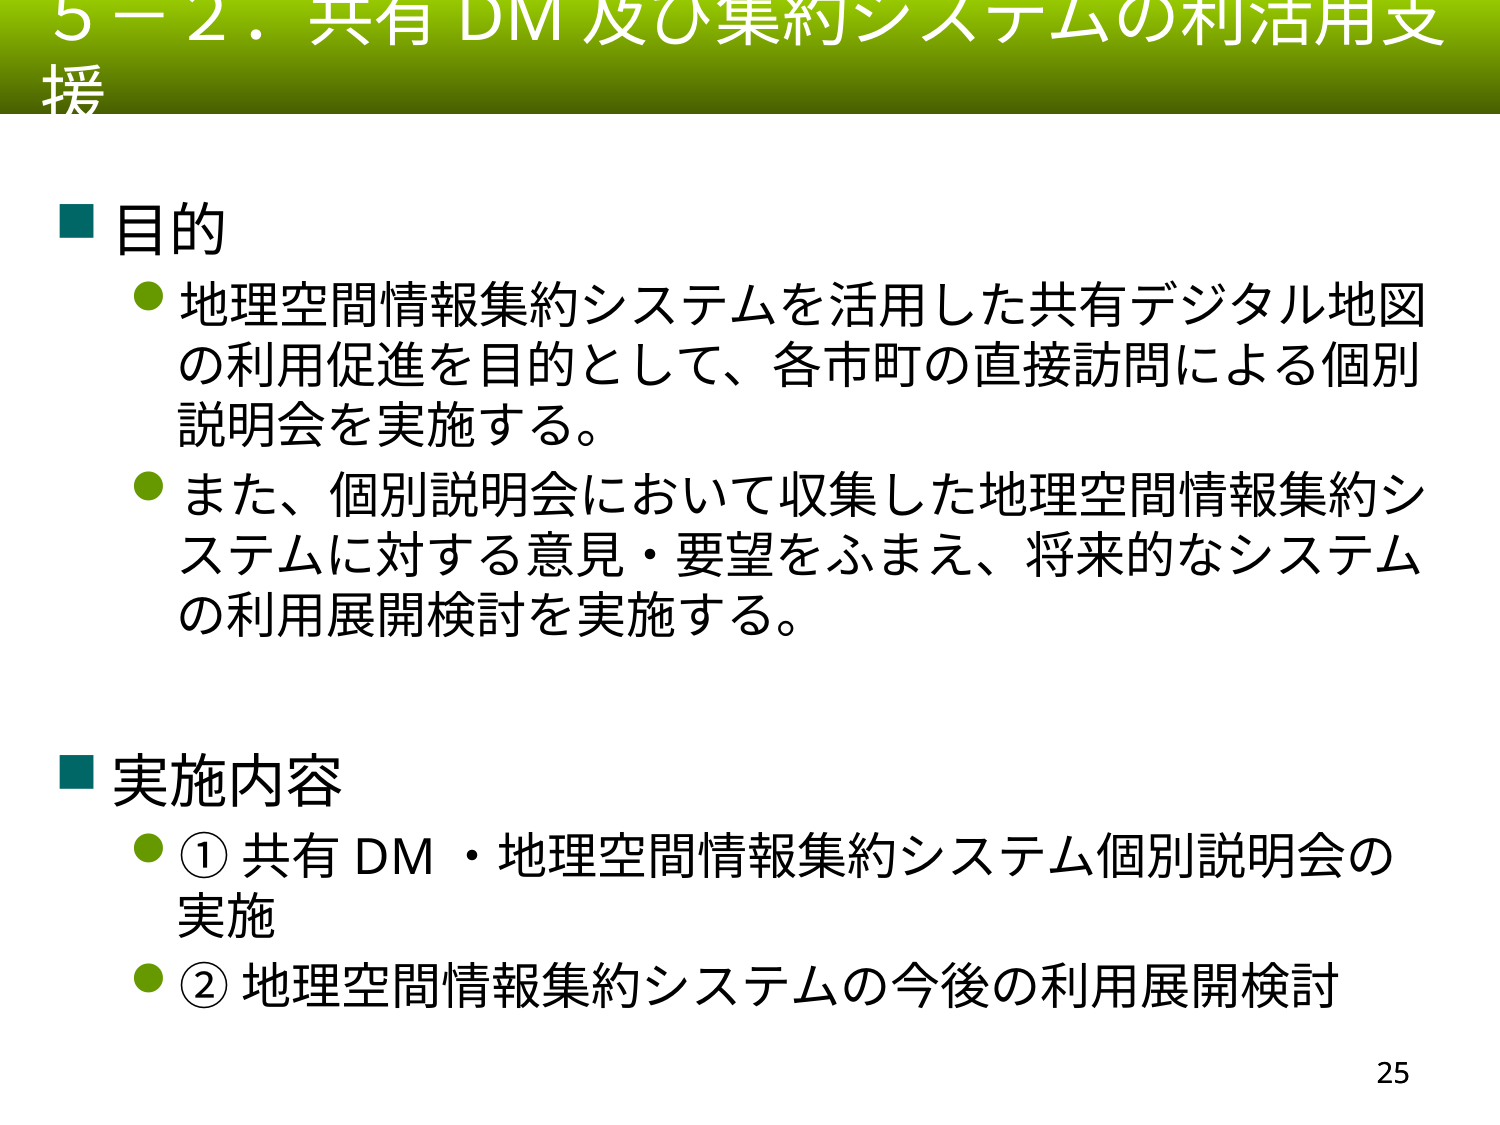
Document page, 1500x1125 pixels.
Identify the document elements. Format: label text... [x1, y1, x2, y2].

title ５－２．共有DM及び集約システムの利活用支援 [25, 12, 1471, 96]
list 目的 地理空間情報集約システムを活用した共有デジタル地図の利用促進を目的として、各市町の直接訪問による個別説明会を実施する。 また、個別説明会において収集した地理空間情報集約システムに対する意見・要望をふまえ、将来的なシステムの利用展開検討を実施する。 実施内容 ①共有DM・地理空間情報集約システム個別説明会の実施 ②地理空間情報集約システムの今後の利用展開検討 [39, 185, 1456, 939]
text_box 24 [1074, 1046, 1425, 1103]
